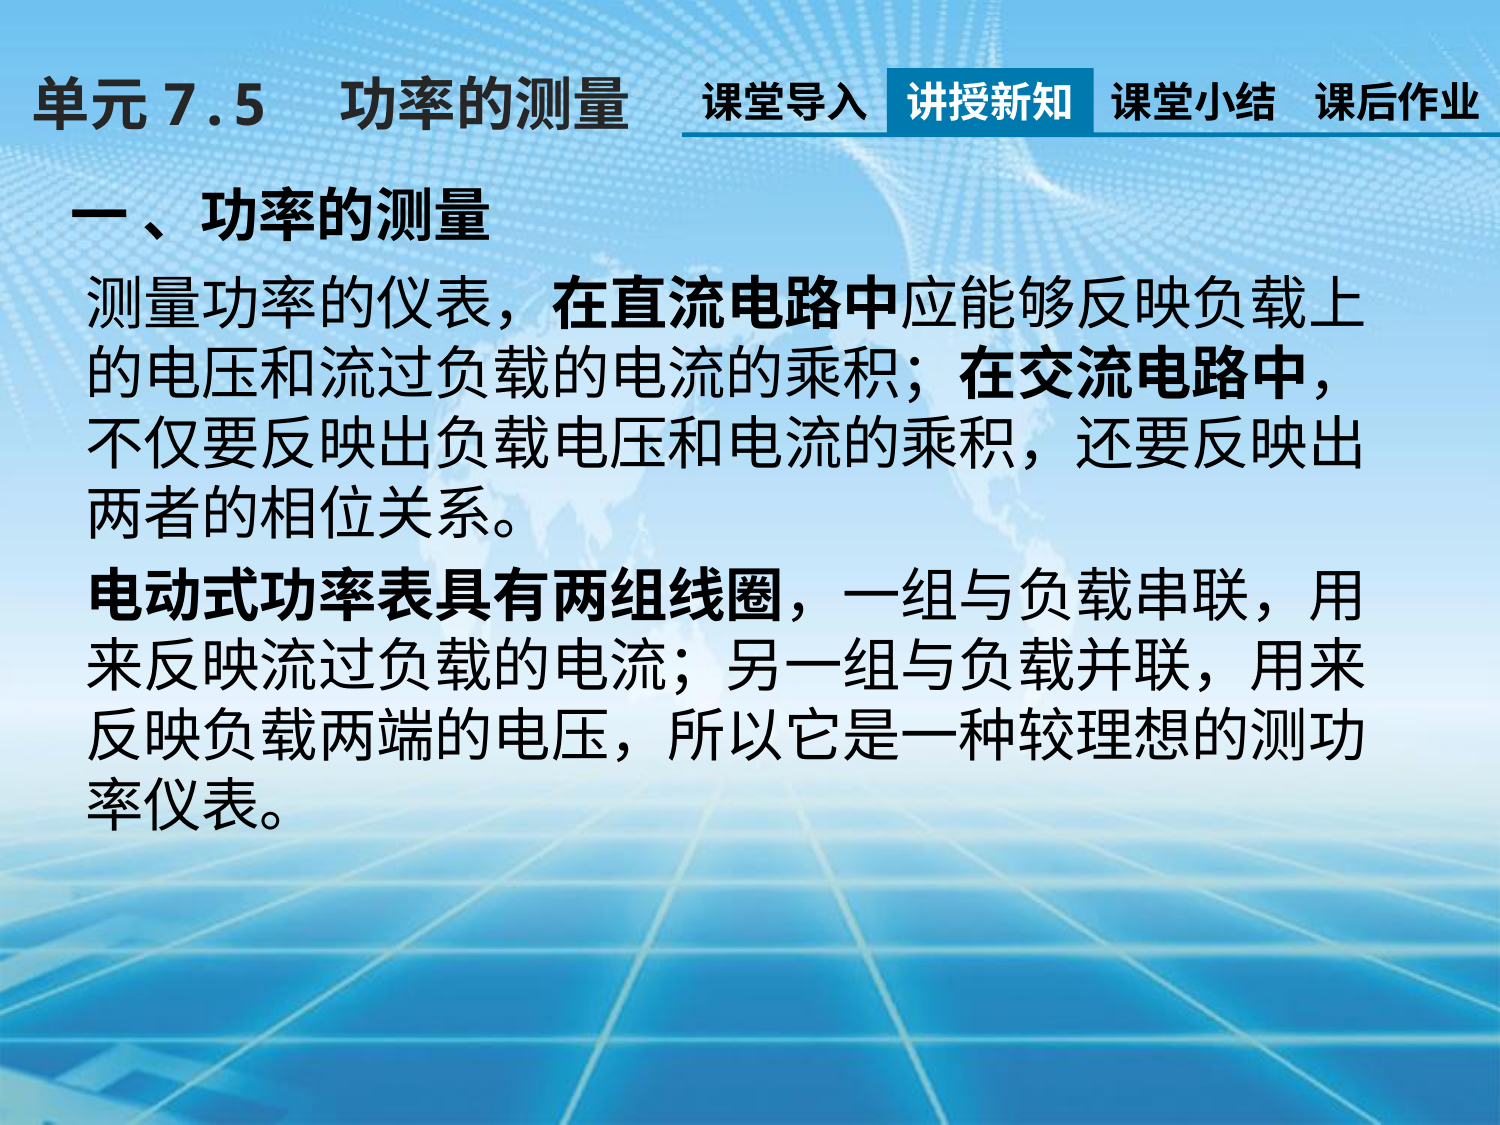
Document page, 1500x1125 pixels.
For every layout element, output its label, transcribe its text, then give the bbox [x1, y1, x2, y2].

text_box 测量功率的仪表，在直流电路中应能够反映负载上的电压和流过负载的电流的乘积；在交流电路中，不仅要反映出负载电压和电流的乘积，还要反映出两者的相位关系。 电动式功率表具有两组线圈，一组与负载串联，用来反映流过负载的电流；另一组与负载并联，用来反映负载两端的电压，所以它是一种较理想的测功率仪表。 [70, 258, 1417, 970]
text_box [16, 59, 1500, 146]
picture [0, 0, 1500, 1125]
text_box 一 、功率的测量 [55, 167, 991, 259]
